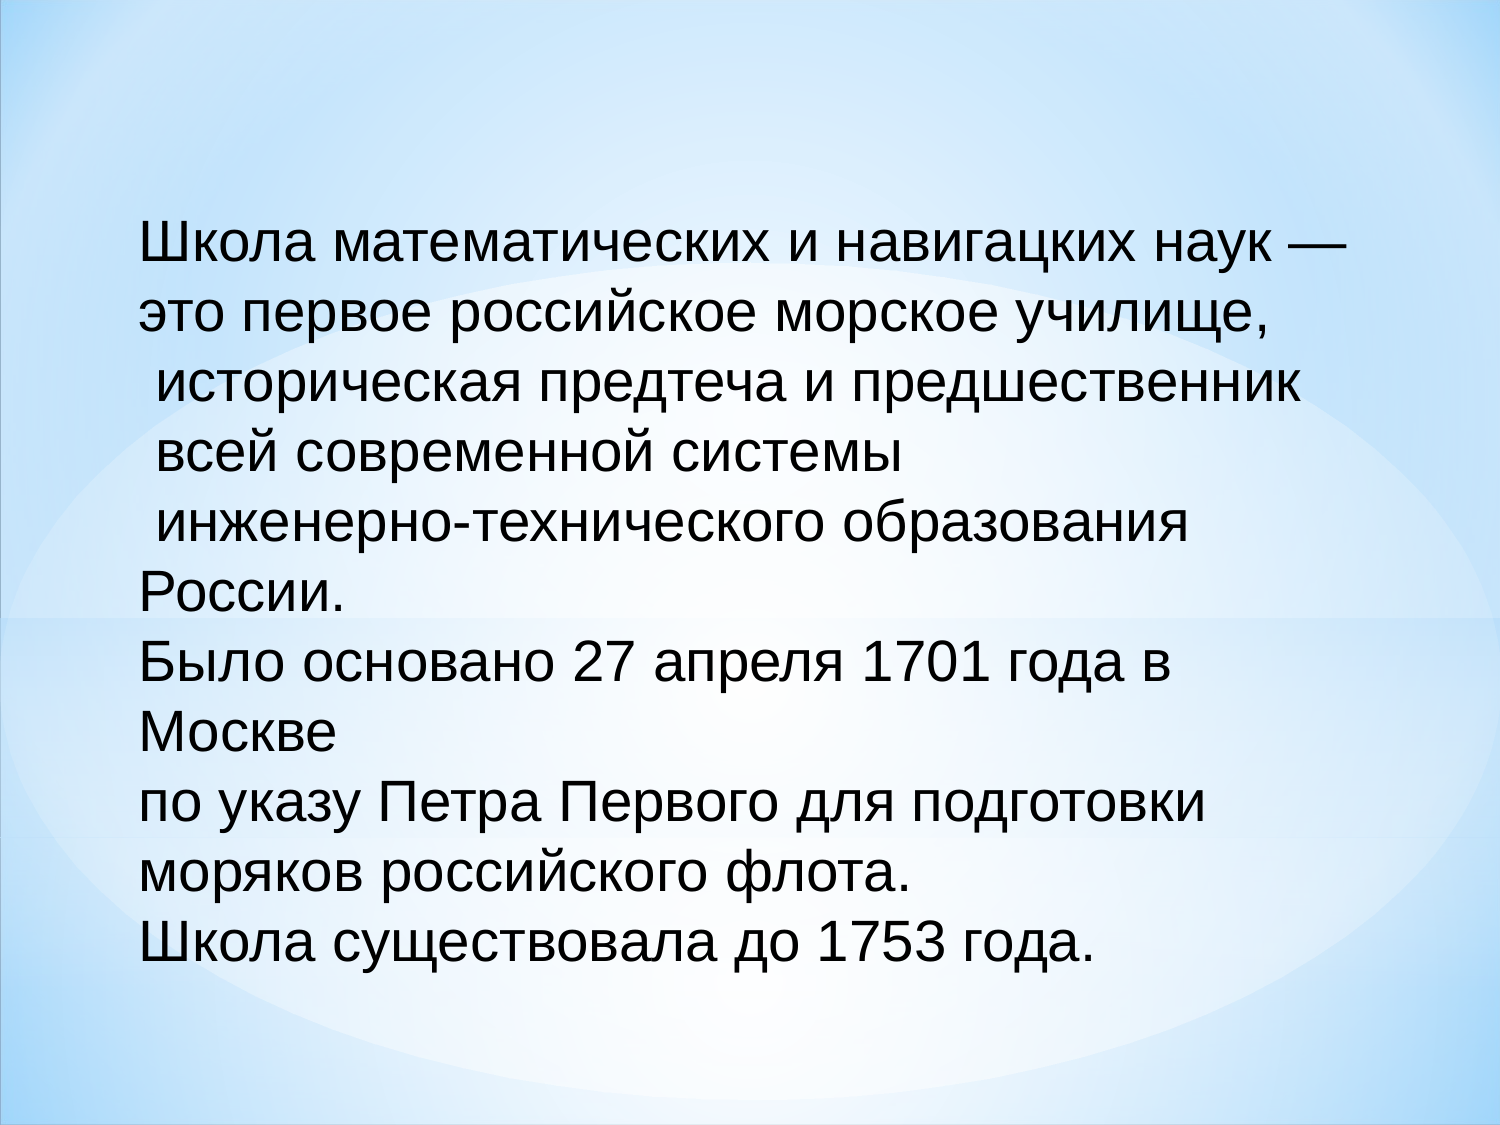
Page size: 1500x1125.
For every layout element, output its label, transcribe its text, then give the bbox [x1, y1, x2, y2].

text_box Школа математических и навигацких наук — это первое российское морское училище, историческая предтеча и предшественник всей современной системы инженерно-технического образования России. Было основано 27 апреля 1701 года в Москве по указу Петра Первого для подготовки моряков российского флота. Школа существовала до 1753 года. [123, 195, 1400, 981]
